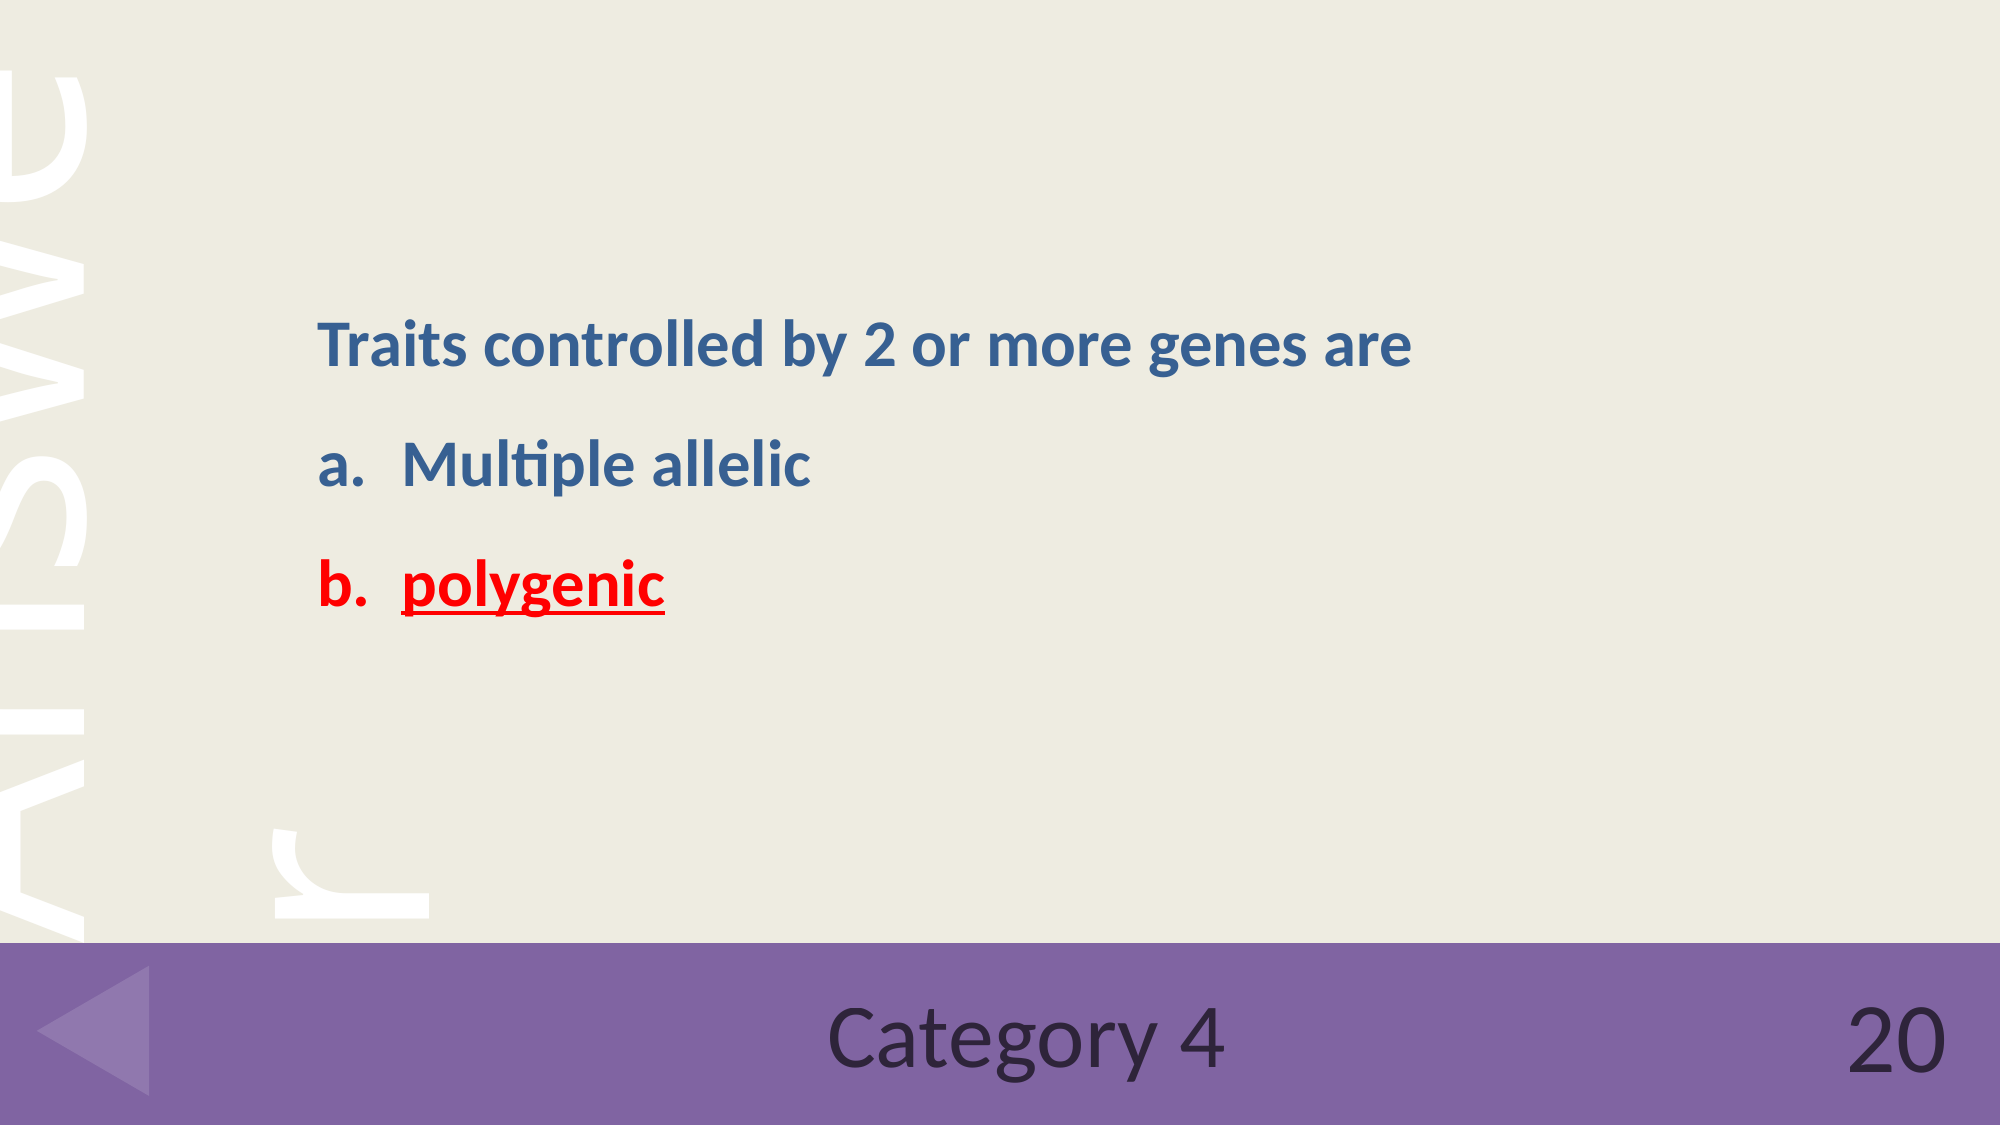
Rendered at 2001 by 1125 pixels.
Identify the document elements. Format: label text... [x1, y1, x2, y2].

list Traits controlled by 2 or more genes are Multiple allelic polygenic [302, 161, 1889, 839]
title Category 4 [126, 937, 1927, 1125]
list 20 [1927, 967, 1963, 1097]
